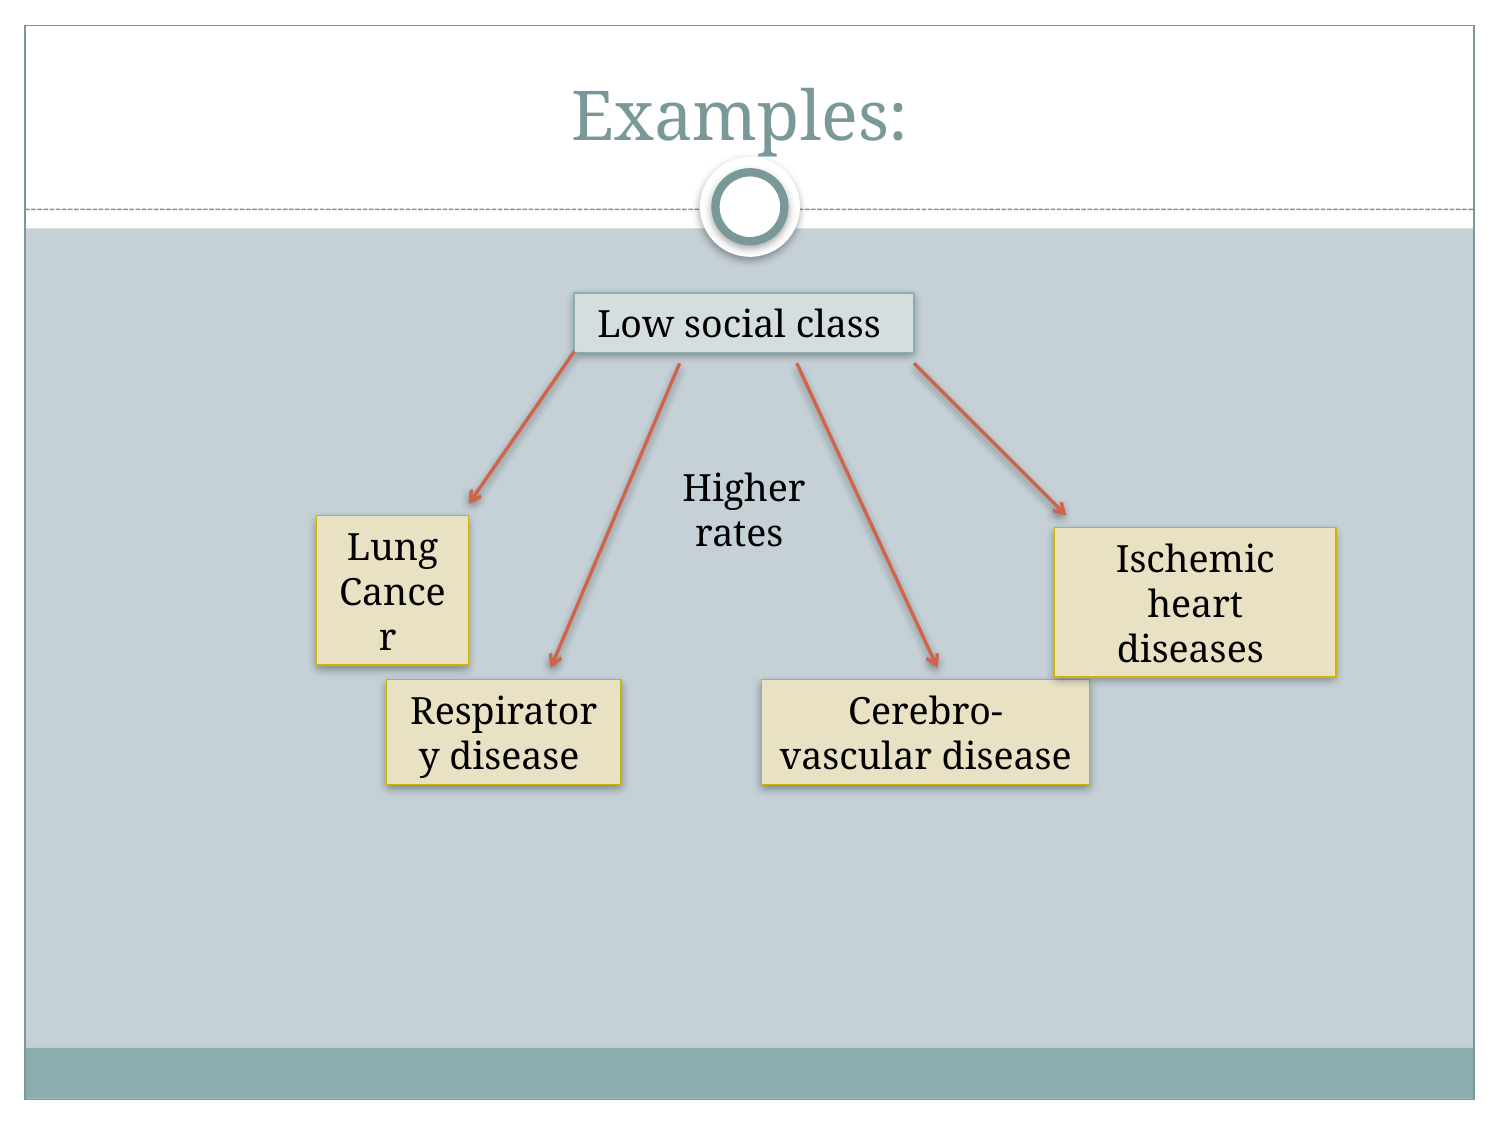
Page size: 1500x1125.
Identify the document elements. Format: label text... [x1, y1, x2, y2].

text_box Ischemic heart diseases [1054, 527, 1337, 678]
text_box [462, 450, 708, 581]
title Examples: [49, 37, 1450, 162]
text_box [714, 445, 1020, 587]
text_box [913, 362, 1067, 516]
text_box Cerebro-vascular disease [761, 679, 1090, 785]
text_box Respiratory disease [386, 679, 622, 785]
text_box Lung Cancer [316, 515, 469, 666]
text_box Low social class [573, 292, 915, 353]
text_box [445, 374, 598, 481]
